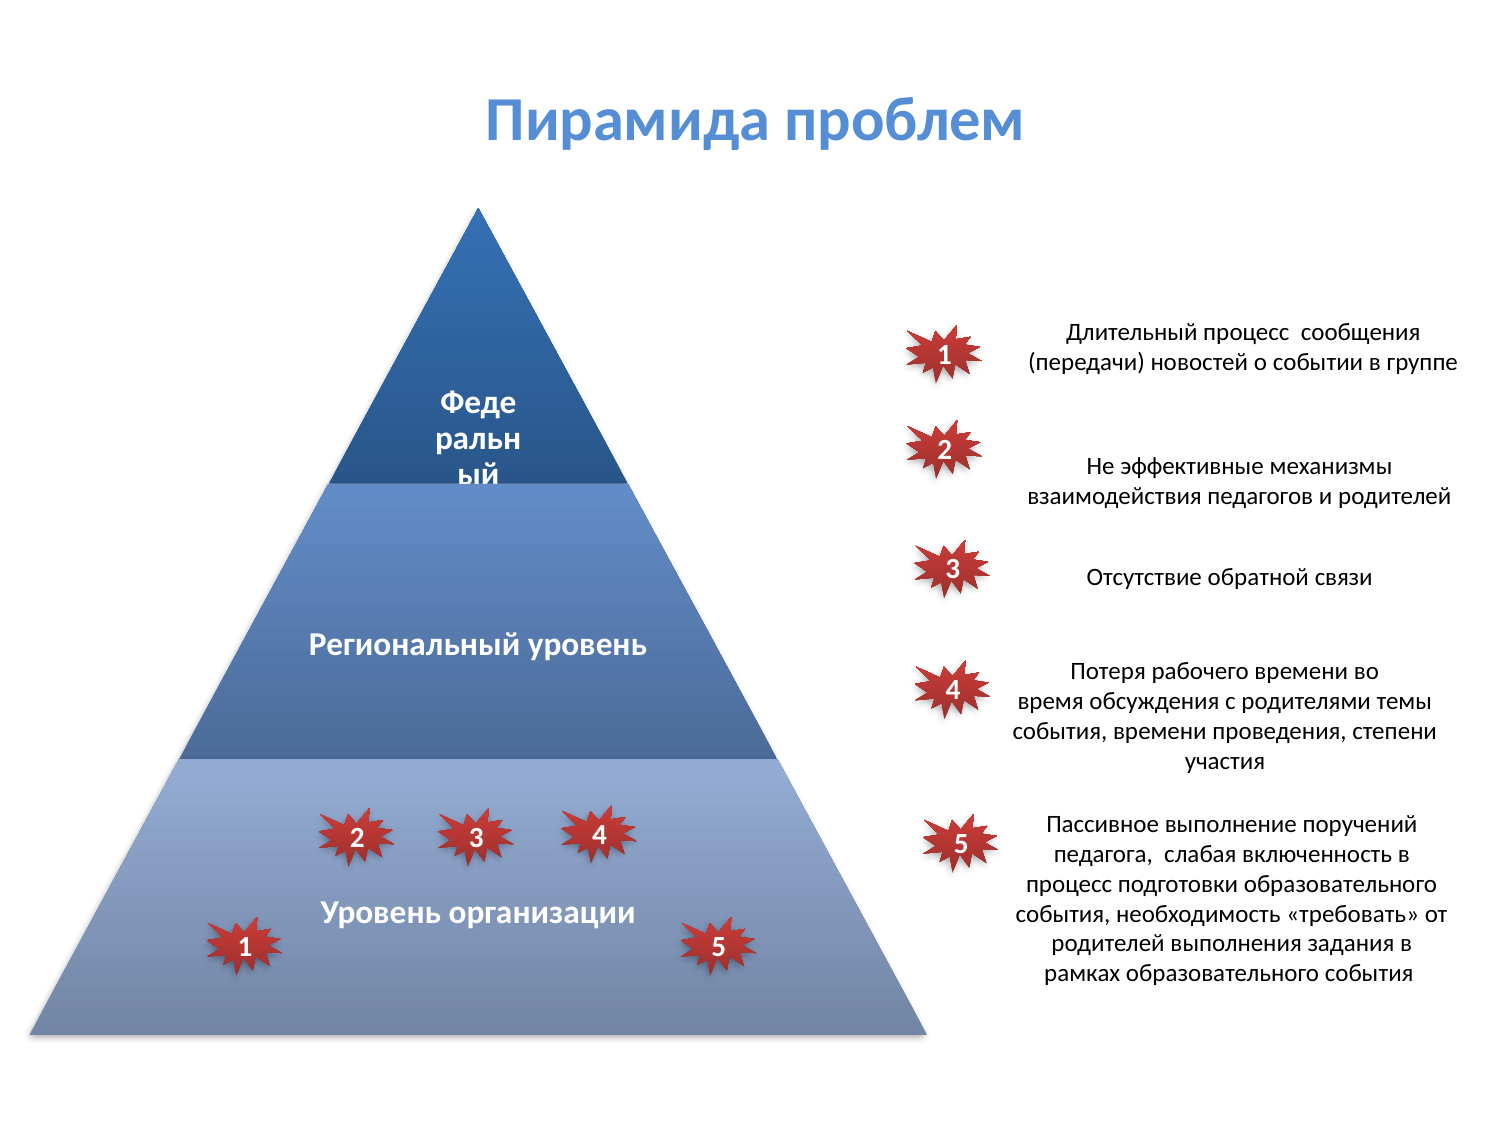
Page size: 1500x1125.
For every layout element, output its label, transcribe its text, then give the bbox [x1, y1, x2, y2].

text_box Отсутствие обратной связи [983, 553, 1477, 598]
text_box 1 [932, 324, 982, 384]
text_box Длительный процесс сообщения (передачи) новостей о событии в группе [991, 308, 1495, 383]
text_box Не эффективные механизмы взаимодействия педагогов и родителей [990, 442, 1490, 518]
text_box Потеря рабочего времени во время обсуждения с родителями темы события, времени проведения, степени участия [990, 646, 1460, 782]
text_box Пирамида проблем [49, 70, 1462, 161]
text_box 2 [932, 420, 983, 480]
text_box 5 [932, 813, 997, 873]
text_box 4 [932, 660, 990, 720]
text_box Пассивное выполнение поручений педагога, слабая включенность в процесс подготовки образовательного события, необходимость «требовать» от родителей выполнения задания в рамках образовательного события [997, 799, 1467, 995]
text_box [29, 207, 928, 1036]
text_box 3 [932, 539, 983, 599]
